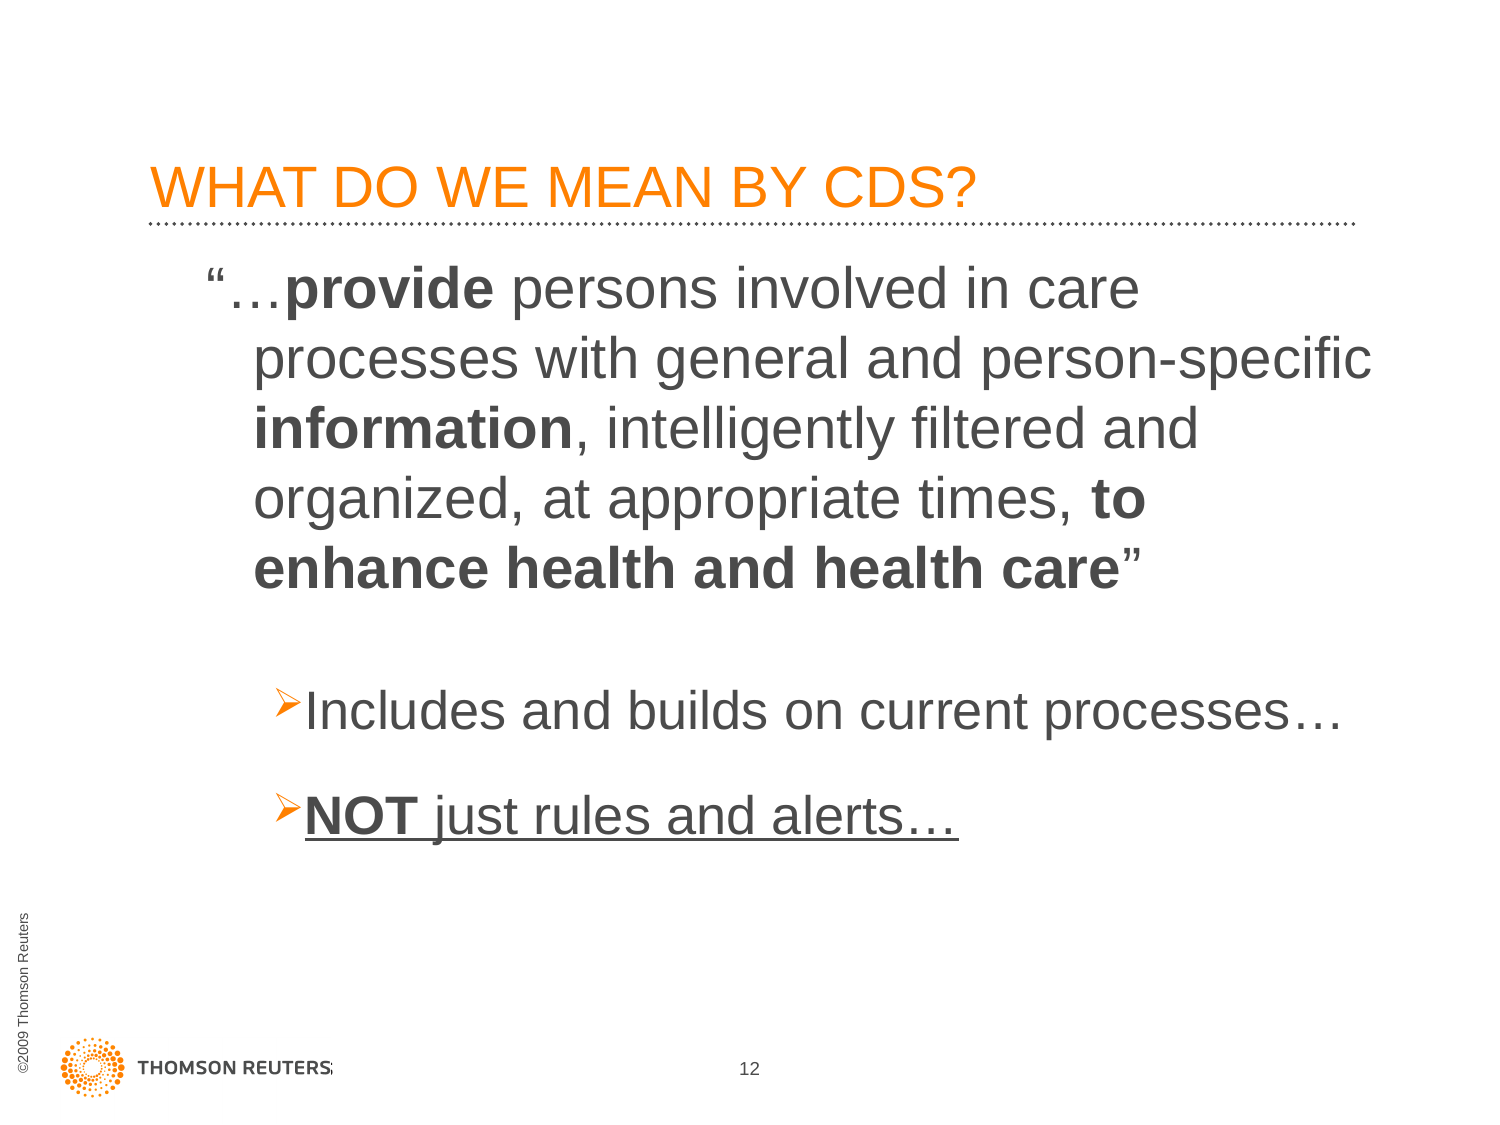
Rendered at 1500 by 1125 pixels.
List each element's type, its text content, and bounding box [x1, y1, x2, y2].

list “…provide persons involved in care processes with general and person-specific information, intelligently filtered and organized, at appropriate times, to enhance health and health care” Includes and builds on current processes… NOT just rules and alerts… [150, 250, 1415, 932]
slide_number 12 [700, 1048, 776, 1088]
title WHAT DO WE MEAN BY CDS? [150, 82, 1360, 221]
picture [60, 1037, 333, 1125]
